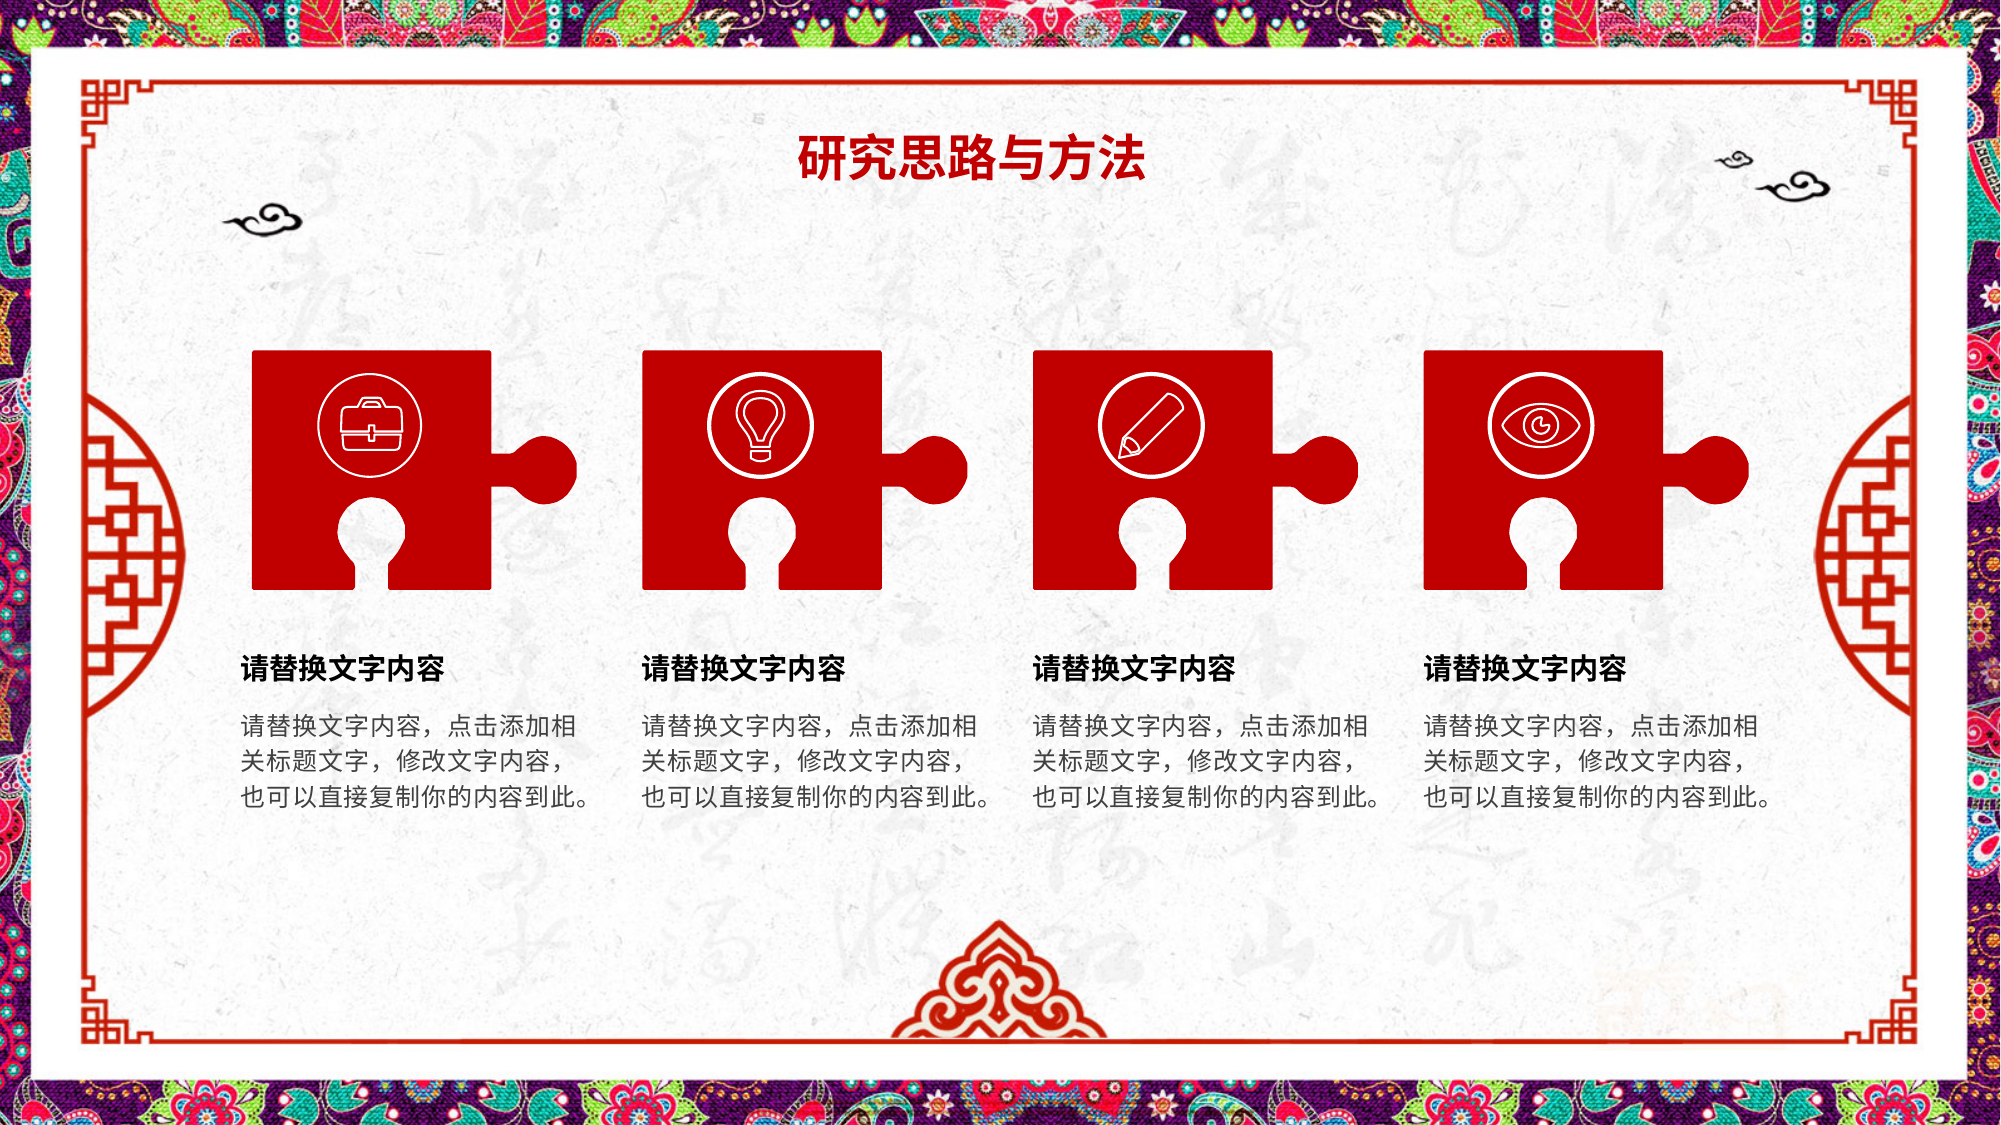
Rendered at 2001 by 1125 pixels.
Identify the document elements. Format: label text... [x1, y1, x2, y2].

picture [0, 0, 2001, 1125]
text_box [240, 350, 1760, 811]
text_box 研究思路与方法 [782, 119, 1247, 195]
